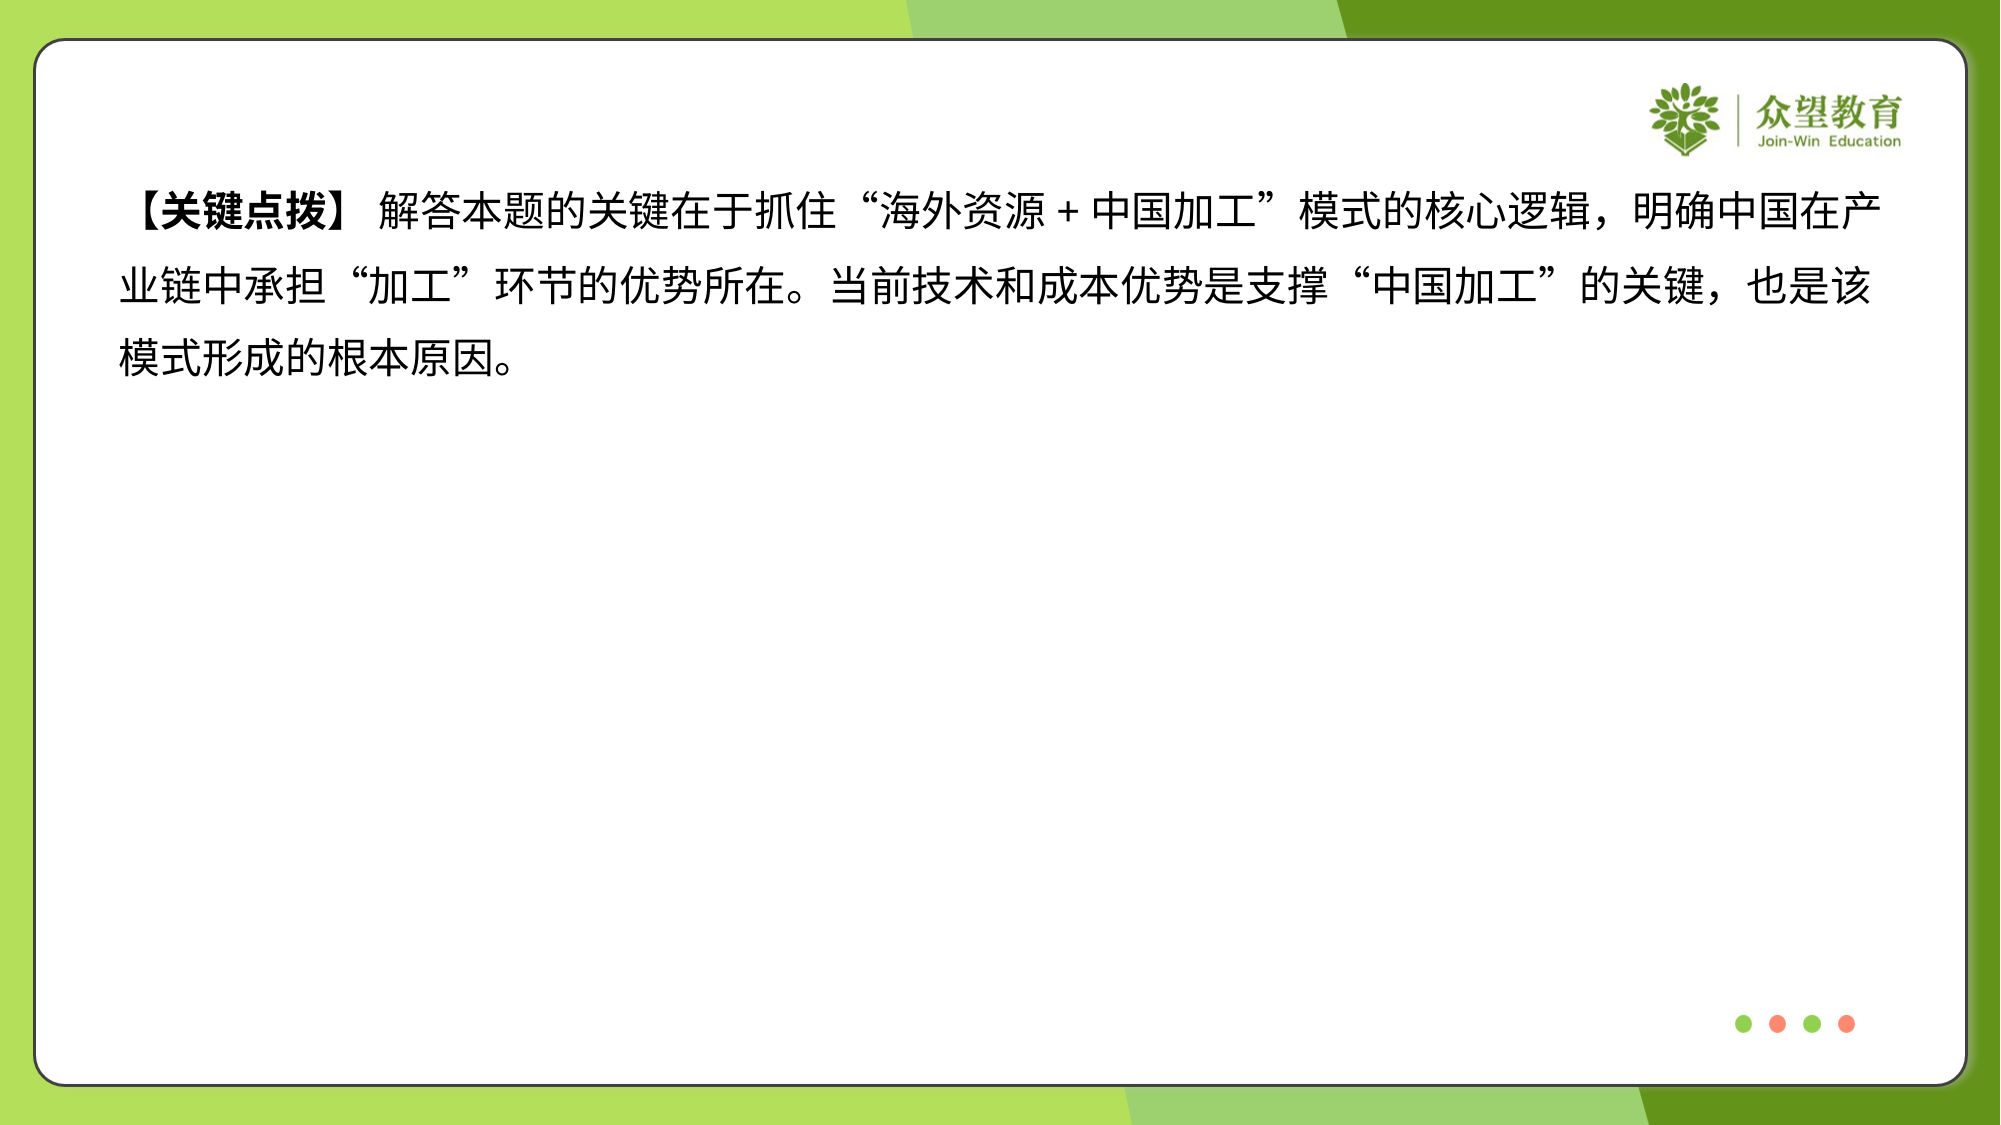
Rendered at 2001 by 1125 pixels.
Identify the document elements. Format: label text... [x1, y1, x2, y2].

picture [0, 0, 2000, 1125]
text_box 【关键点拨】 解答本题的关键在于抓住“海外资源+中国加工”模式的核心逻辑，明确中国在产 业链中承担“加工”环节的优势所在。当前技术和成本优势是支撑“中国加工”的关键，也是该 模式形成的根本原因。 [118, 159, 1883, 375]
